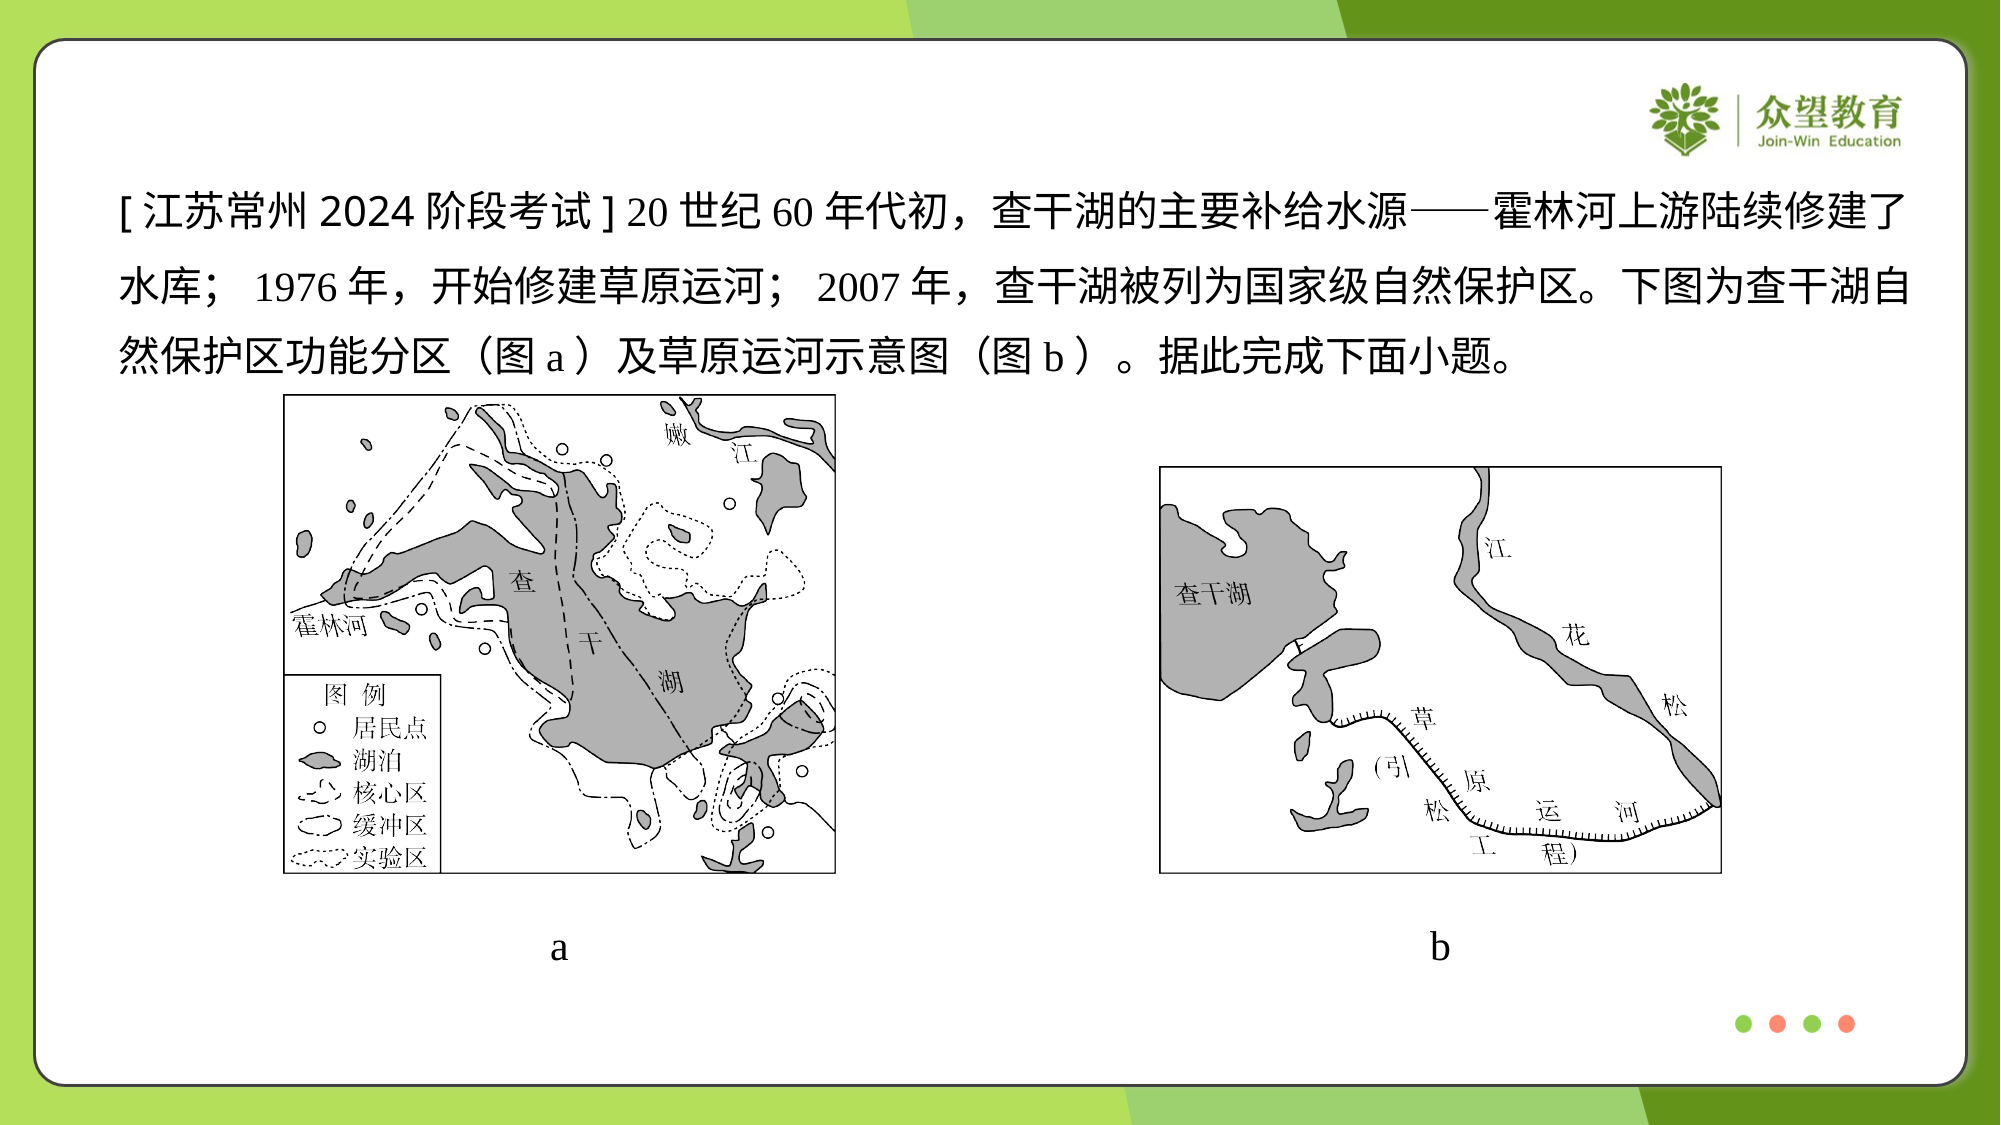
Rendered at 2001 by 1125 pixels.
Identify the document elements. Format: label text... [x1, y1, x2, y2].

text_box b [1425, 894, 1456, 1028]
picture [0, 0, 2000, 1125]
text_box [江苏常州2024阶段考试] 20世纪60年代初，查干湖的主要补给水源——霍林河上游陆续修建了 水库；1976年，开始修建草原运河；2007年，查干湖被列为国家级自然保护区。下图为查干湖自 然保护区功能分区（图a）及草原运河示意图（图b）。据此完成下面小题。 [118, 159, 1883, 373]
text_box a [545, 894, 574, 1028]
